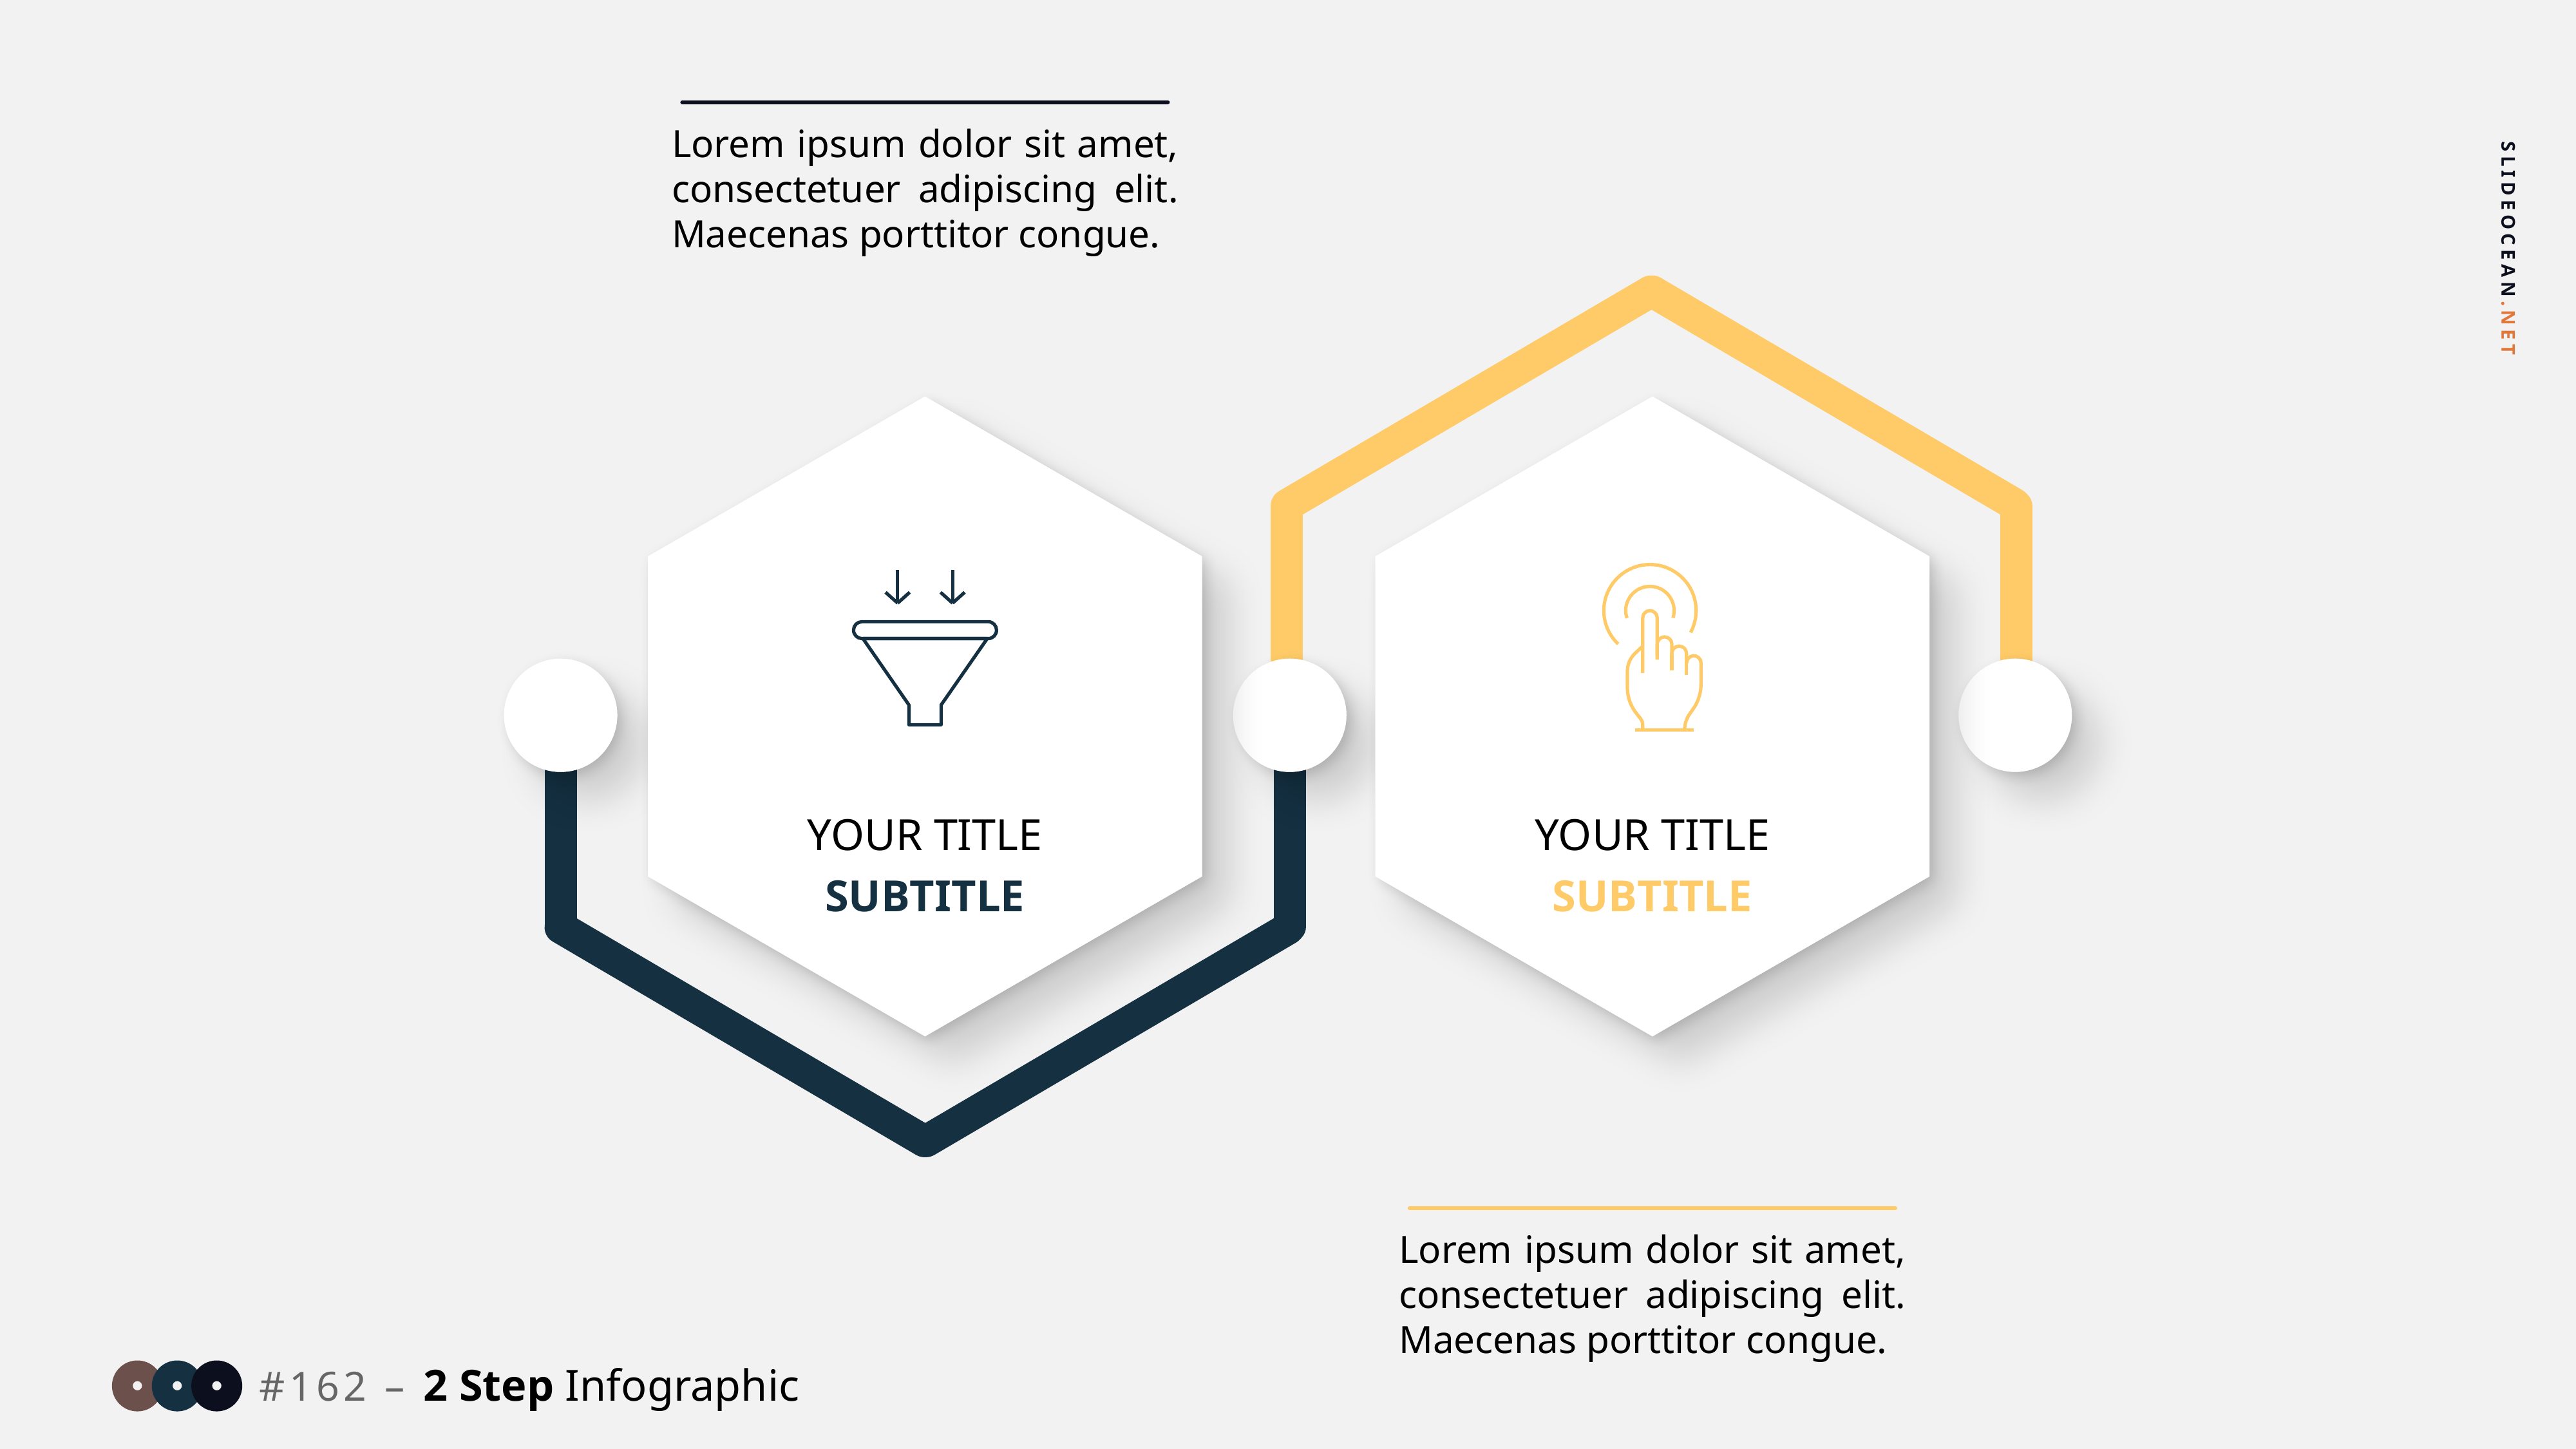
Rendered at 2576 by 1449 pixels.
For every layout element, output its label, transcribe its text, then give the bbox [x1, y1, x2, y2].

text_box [1375, 396, 1930, 1037]
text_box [1435, 802, 1870, 925]
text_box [1389, 1208, 1916, 1368]
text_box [1958, 658, 2072, 773]
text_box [647, 396, 1203, 1037]
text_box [504, 658, 618, 773]
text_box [1286, 291, 2017, 717]
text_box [708, 802, 1142, 925]
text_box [1233, 658, 1347, 773]
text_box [560, 715, 1291, 1142]
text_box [661, 102, 1188, 262]
text_box #162 – 2 Step Infographic [259, 1358, 908, 1410]
